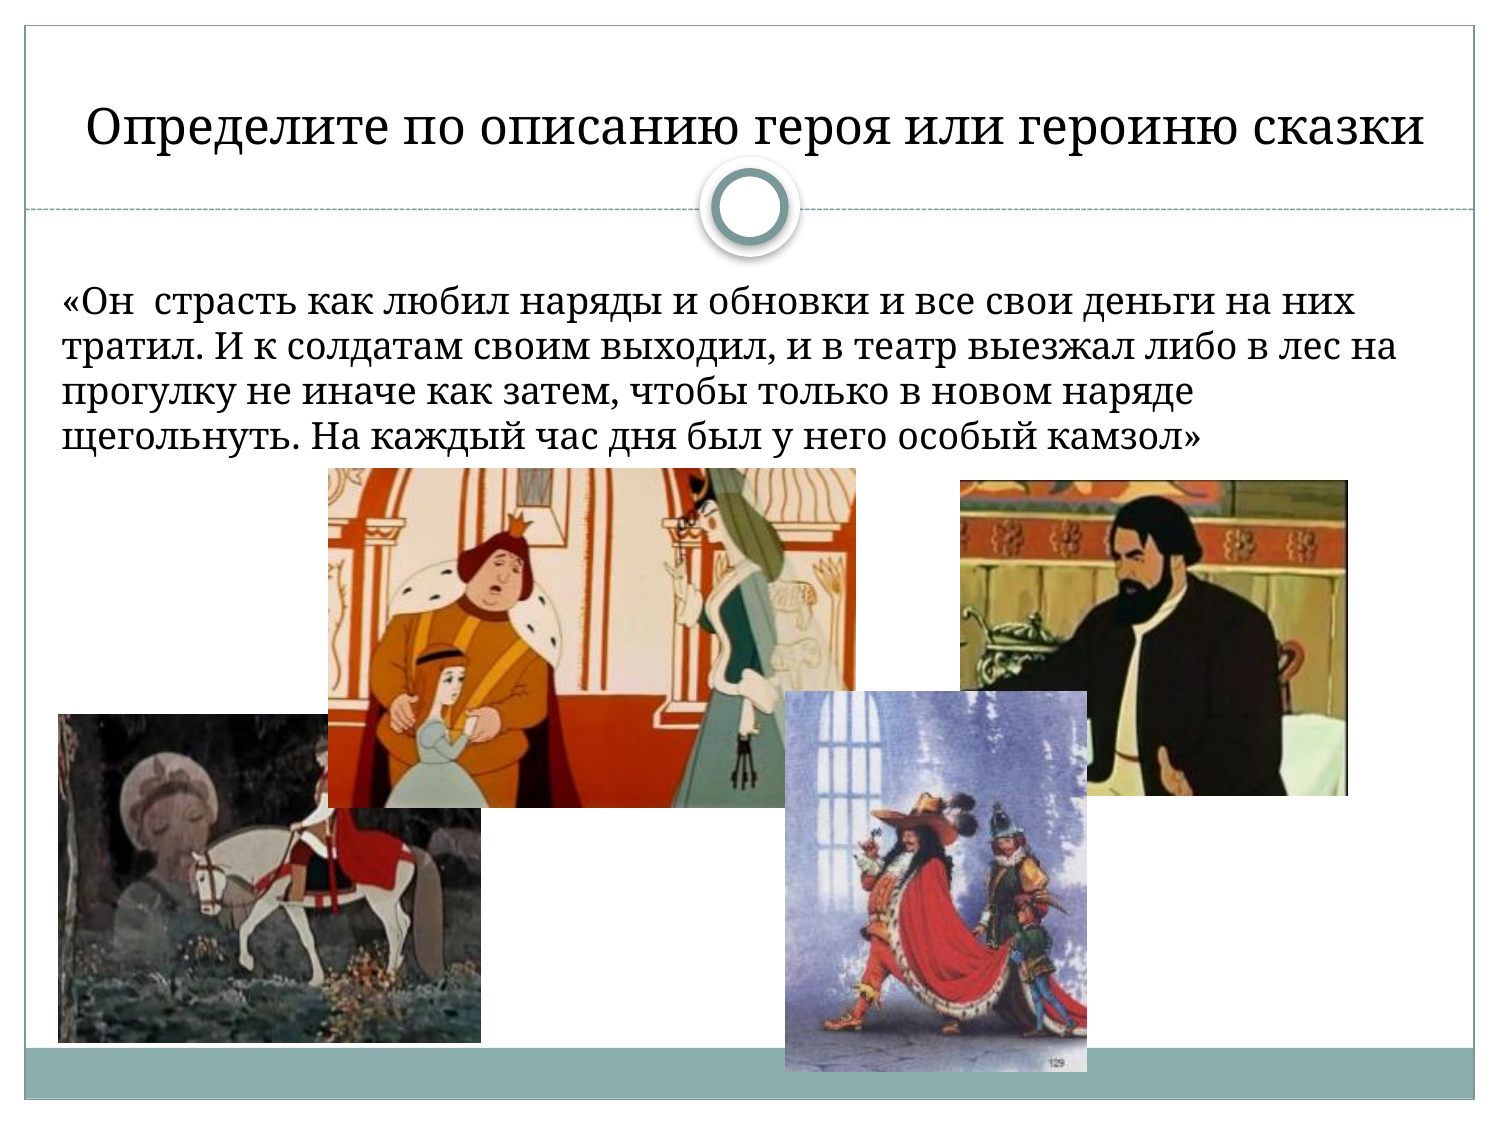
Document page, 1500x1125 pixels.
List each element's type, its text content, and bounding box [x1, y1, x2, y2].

text_box «Он страсть как любил наряды и обновки и все свои деньги на них тратил. И к солдатам своим выходил, и в театр выезжал либо в лес на прогулку не иначе как затем, чтобы только в новом наряде щегольнуть. На каждый час дня был у него особый камзол» [46, 269, 1418, 465]
title Определите по описанию героя или героиню сказки [49, 37, 1450, 162]
picture [58, 468, 1348, 1072]
